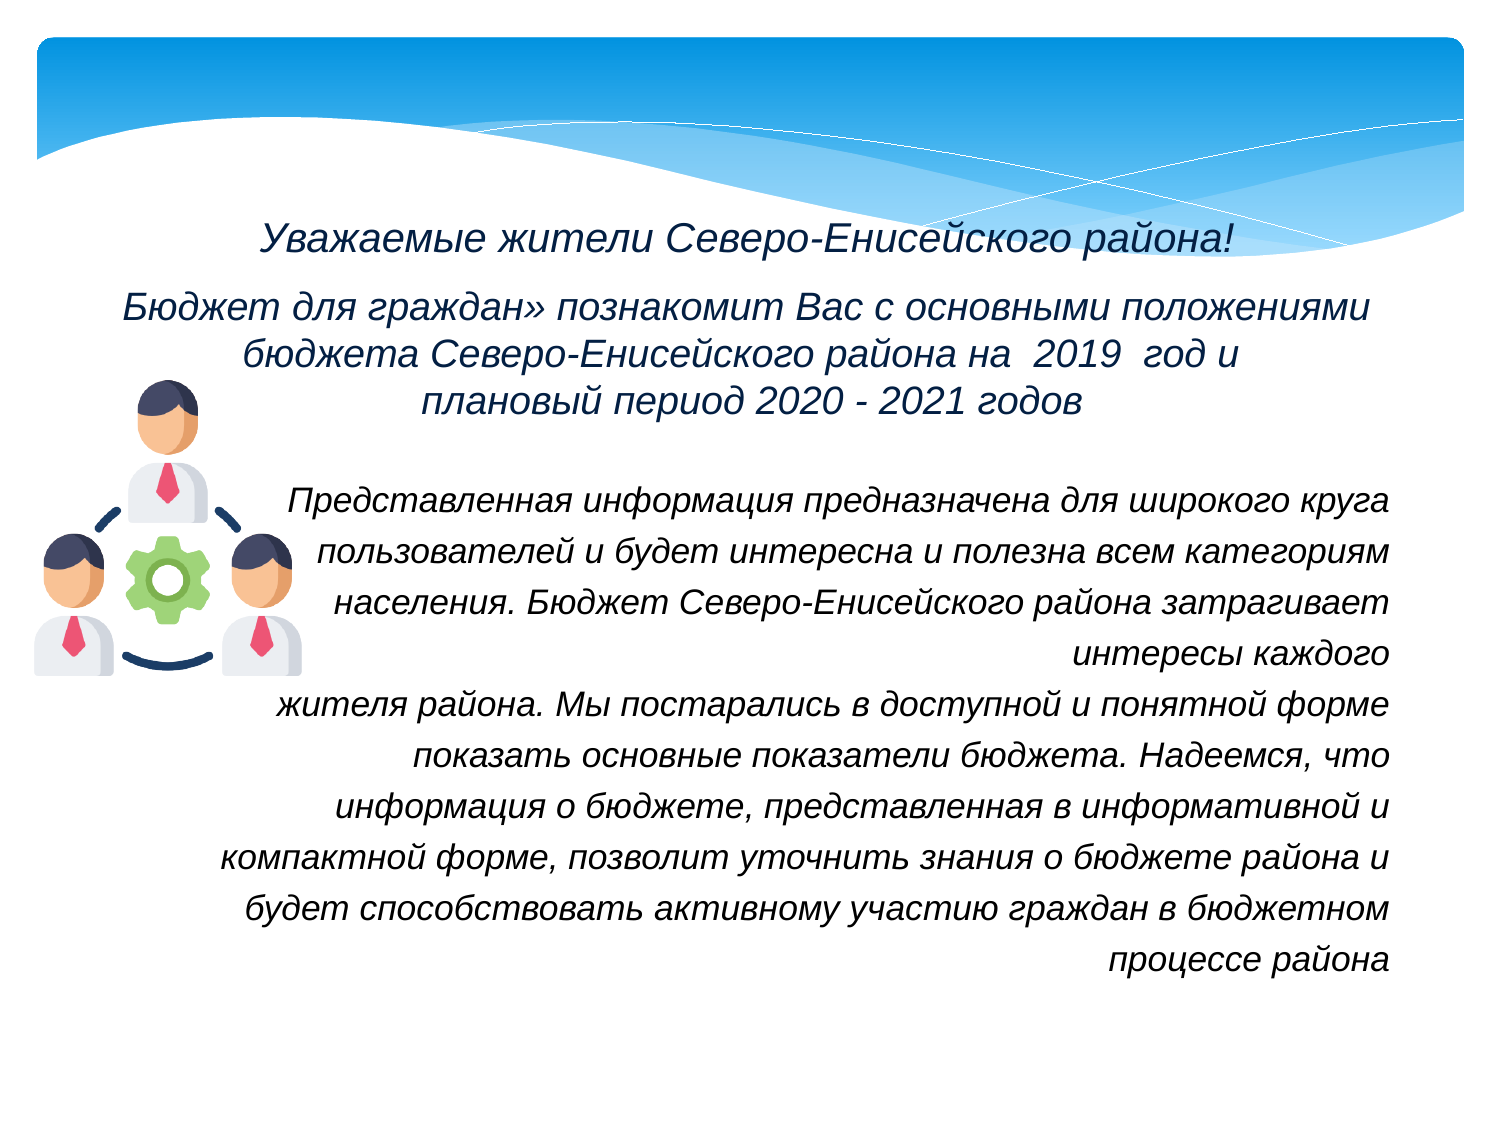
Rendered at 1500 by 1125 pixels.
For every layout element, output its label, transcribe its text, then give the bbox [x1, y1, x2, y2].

text_box Представленная информация предназначена для широкого круга пользователей и будет интересна и полезна всем категориям населения. Бюджет Северо-Енисейского района затрагивает интересы каждого жителя района. Мы постарались в доступной и понятной форме показать основные показатели бюджета. Надеемся, что информация о бюджете, представленная в информативной и компактной форме, позволит уточнить знания о бюджете района и будет способствовать активному участию граждан в бюджетном процессе района [185, 460, 1406, 986]
picture [19, 380, 316, 677]
text_box Уважаемые жители Северо-Енисейского района! Бюджет для граждан» познакомит Вас с основными положениями бюджета Северо-Енисейского района на 2019 год и плановый период 2020 - 2021 годов [53, 203, 1441, 431]
